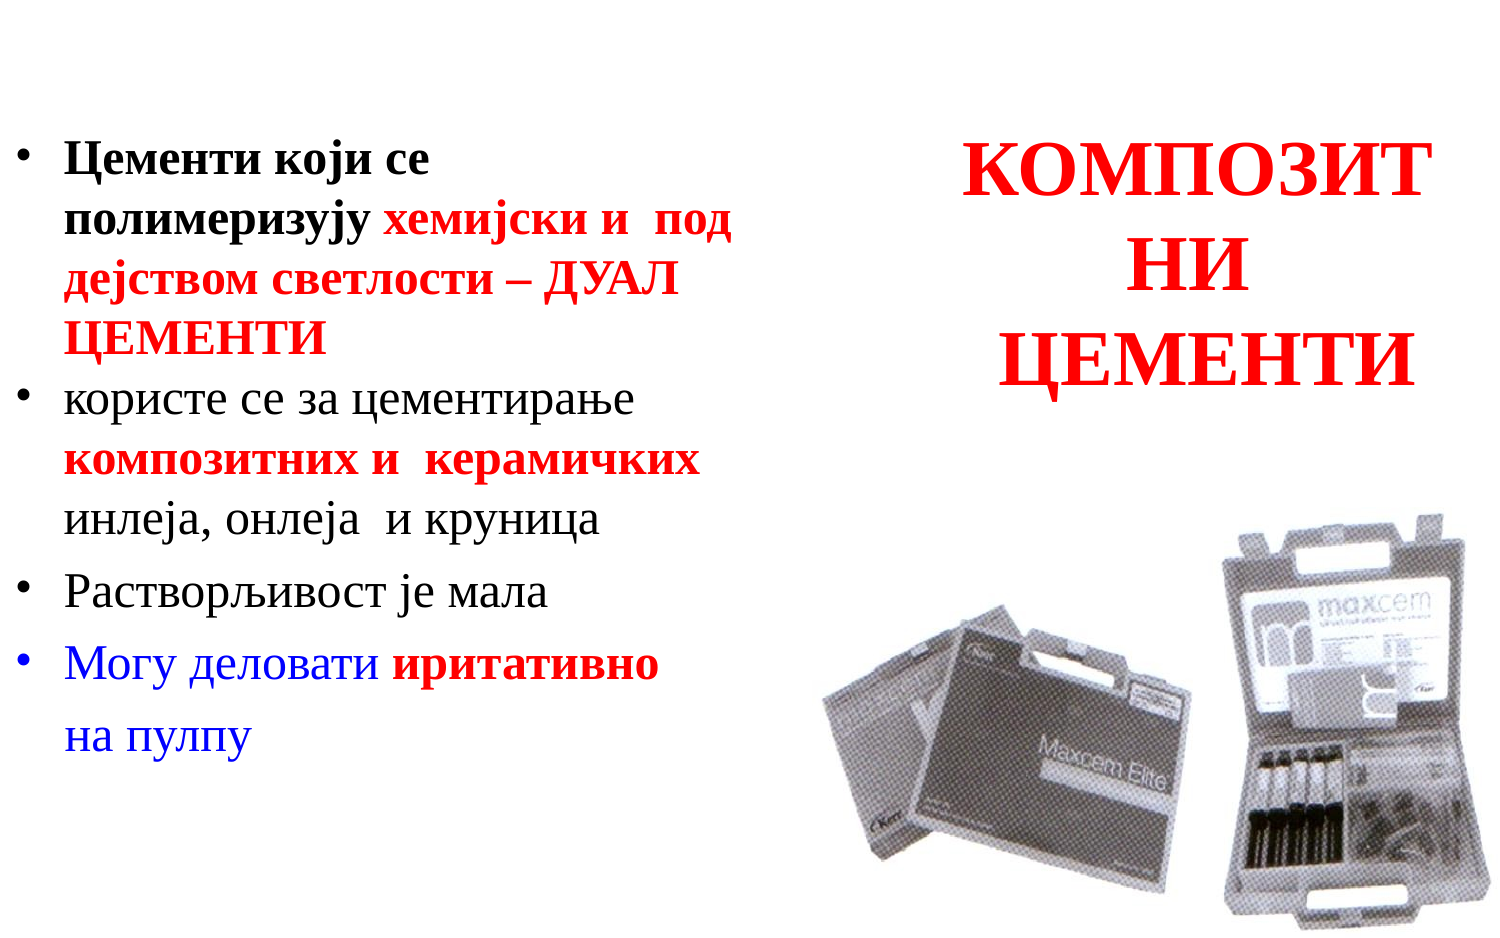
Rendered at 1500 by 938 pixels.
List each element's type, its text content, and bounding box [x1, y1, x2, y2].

text_box Цементи који се полимеризују хемијски и под дејством светлости – ДУАЛ ЦЕМЕНТИ користе се за цементирање композитних и керамичких инлеја, онлеја и круница Растворљивост је мала Могу деловати иритативно на пулпу [12, 125, 758, 762]
title КОМПОЗИТ НИ ЦЕМЕНТИ [931, 116, 1484, 402]
text_box [812, 507, 1500, 938]
